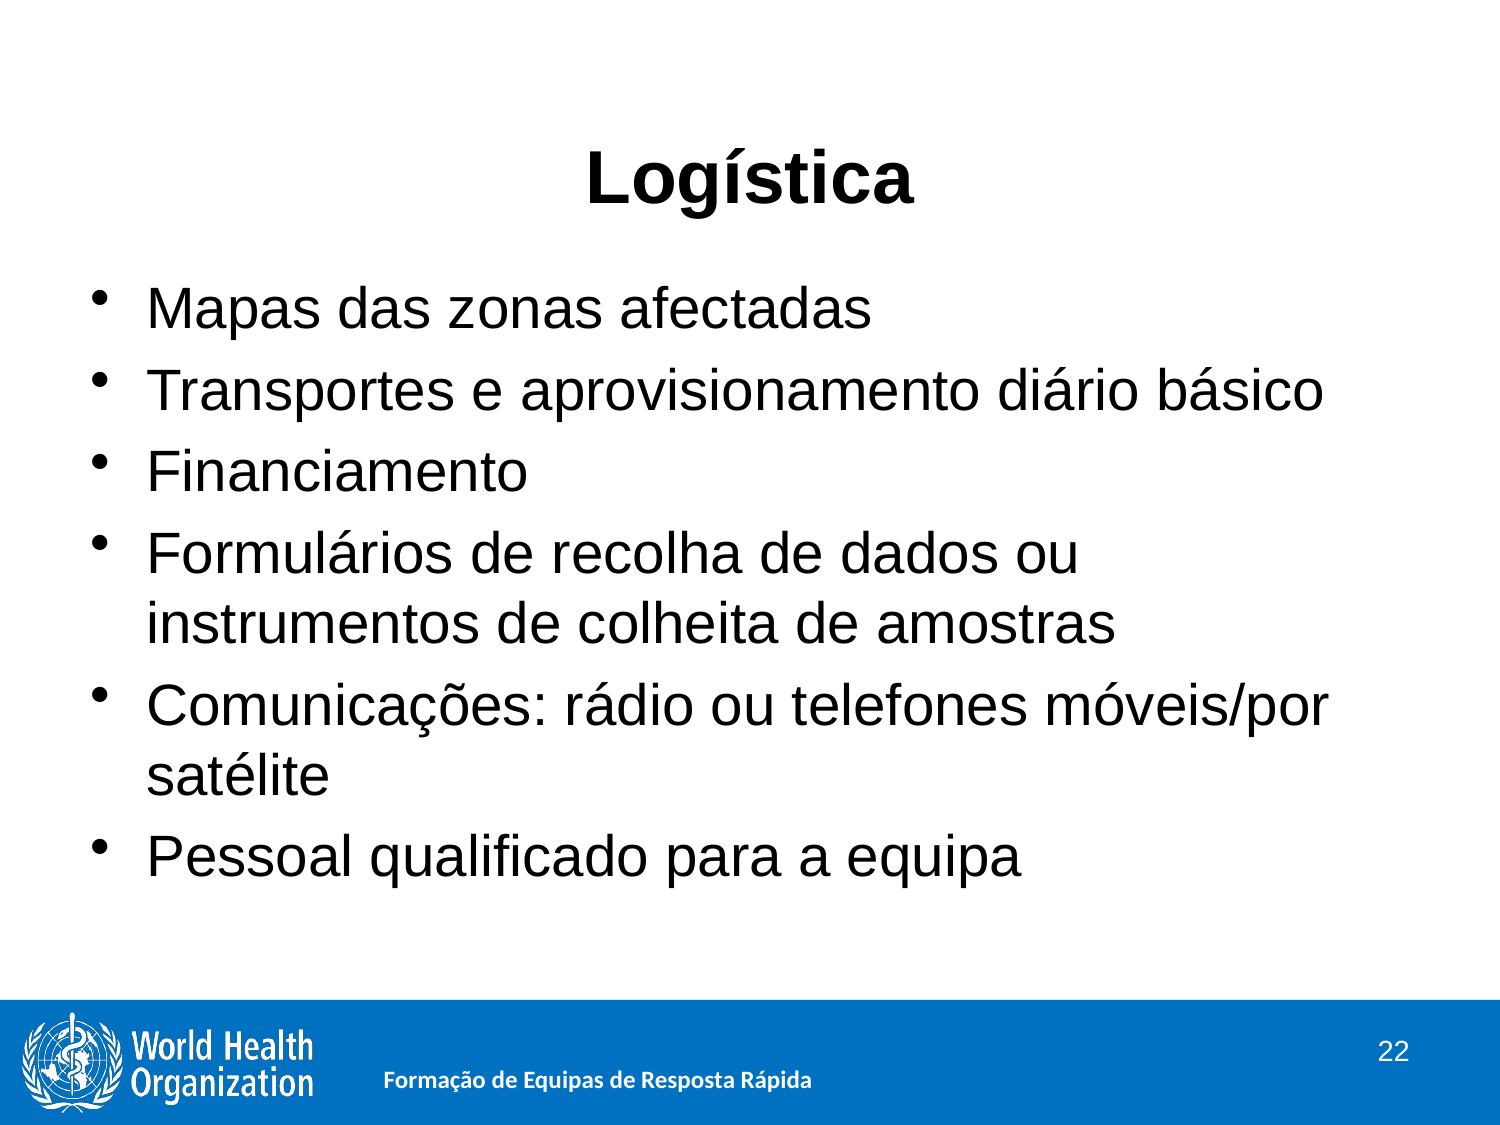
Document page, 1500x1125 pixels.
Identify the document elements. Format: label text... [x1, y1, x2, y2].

list Mapas das zonas afectadas Transportes e aprovisionamento diário básico Financiamento Formulários de recolha de dados ou instrumentos de colheita de amostras Comunicações: rádio ou telefones móveis/por satélite Pessoal qualificado para a equipa [74, 262, 1448, 1006]
picture [21, 1012, 313, 1113]
slide_number 22 [1074, 1024, 1425, 1103]
title Logística [74, 115, 1426, 232]
